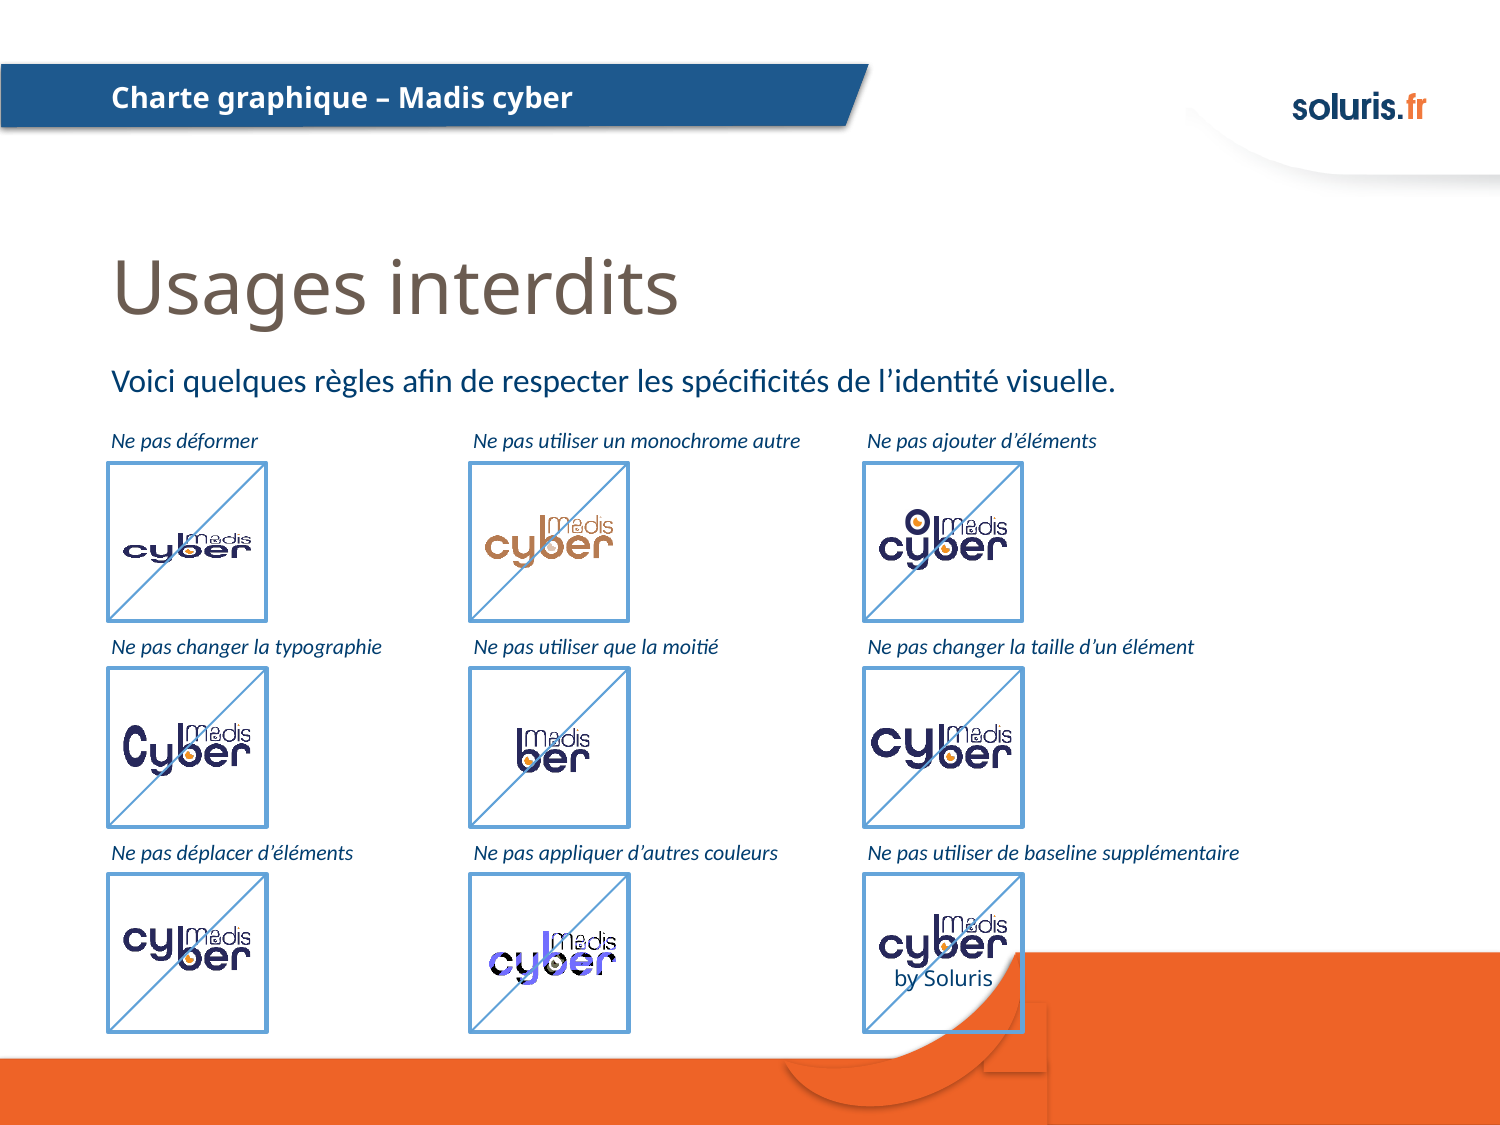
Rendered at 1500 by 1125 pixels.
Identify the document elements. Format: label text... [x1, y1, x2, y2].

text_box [879, 419, 1272, 622]
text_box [852, 830, 1272, 1033]
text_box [458, 419, 878, 622]
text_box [905, 509, 931, 535]
picture [1185, 0, 1500, 197]
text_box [96, 625, 516, 827]
picture [123, 687, 149, 784]
title Usages interdits [96, 218, 1425, 352]
picture [123, 907, 176, 961]
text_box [520, 629, 847, 827]
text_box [96, 834, 453, 1033]
list Voici quelques règles afin de respecter les spécificités de l’identité visuelle. [96, 351, 1404, 474]
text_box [852, 625, 1272, 827]
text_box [96, 419, 457, 622]
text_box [458, 830, 848, 1033]
